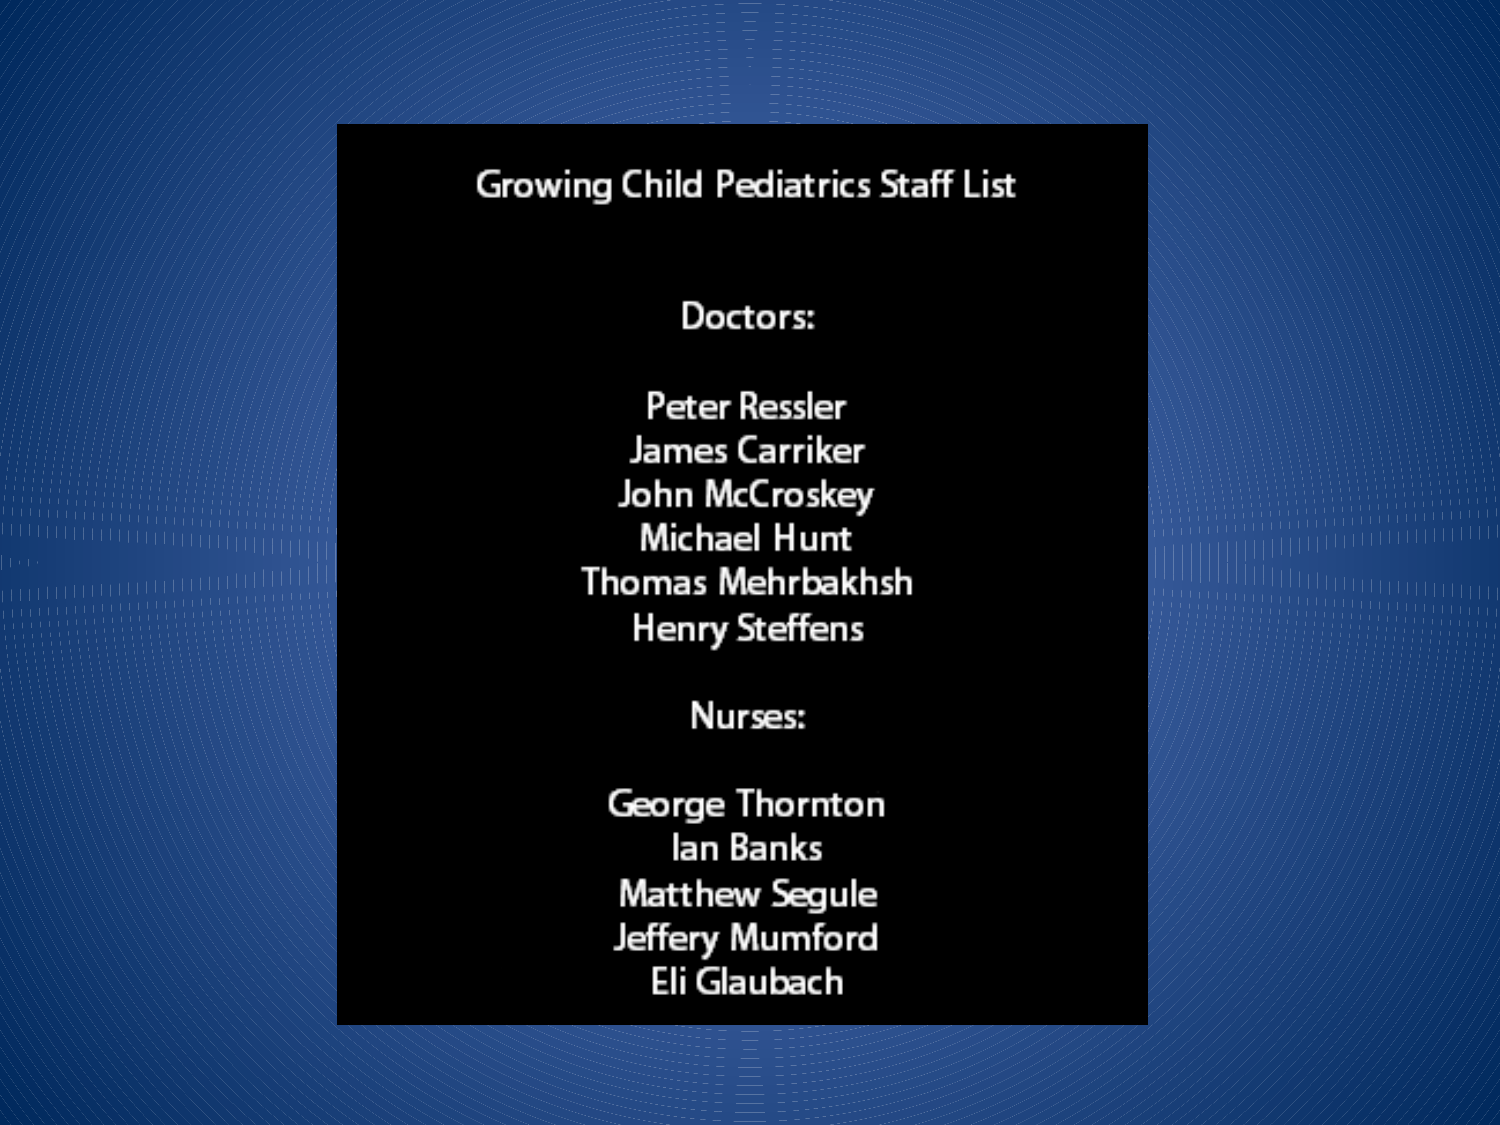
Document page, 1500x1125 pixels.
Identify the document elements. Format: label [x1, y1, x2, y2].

list [75, 262, 332, 1005]
title [75, 45, 1425, 233]
list [1152, 262, 1425, 1005]
picture [337, 124, 1148, 1026]
